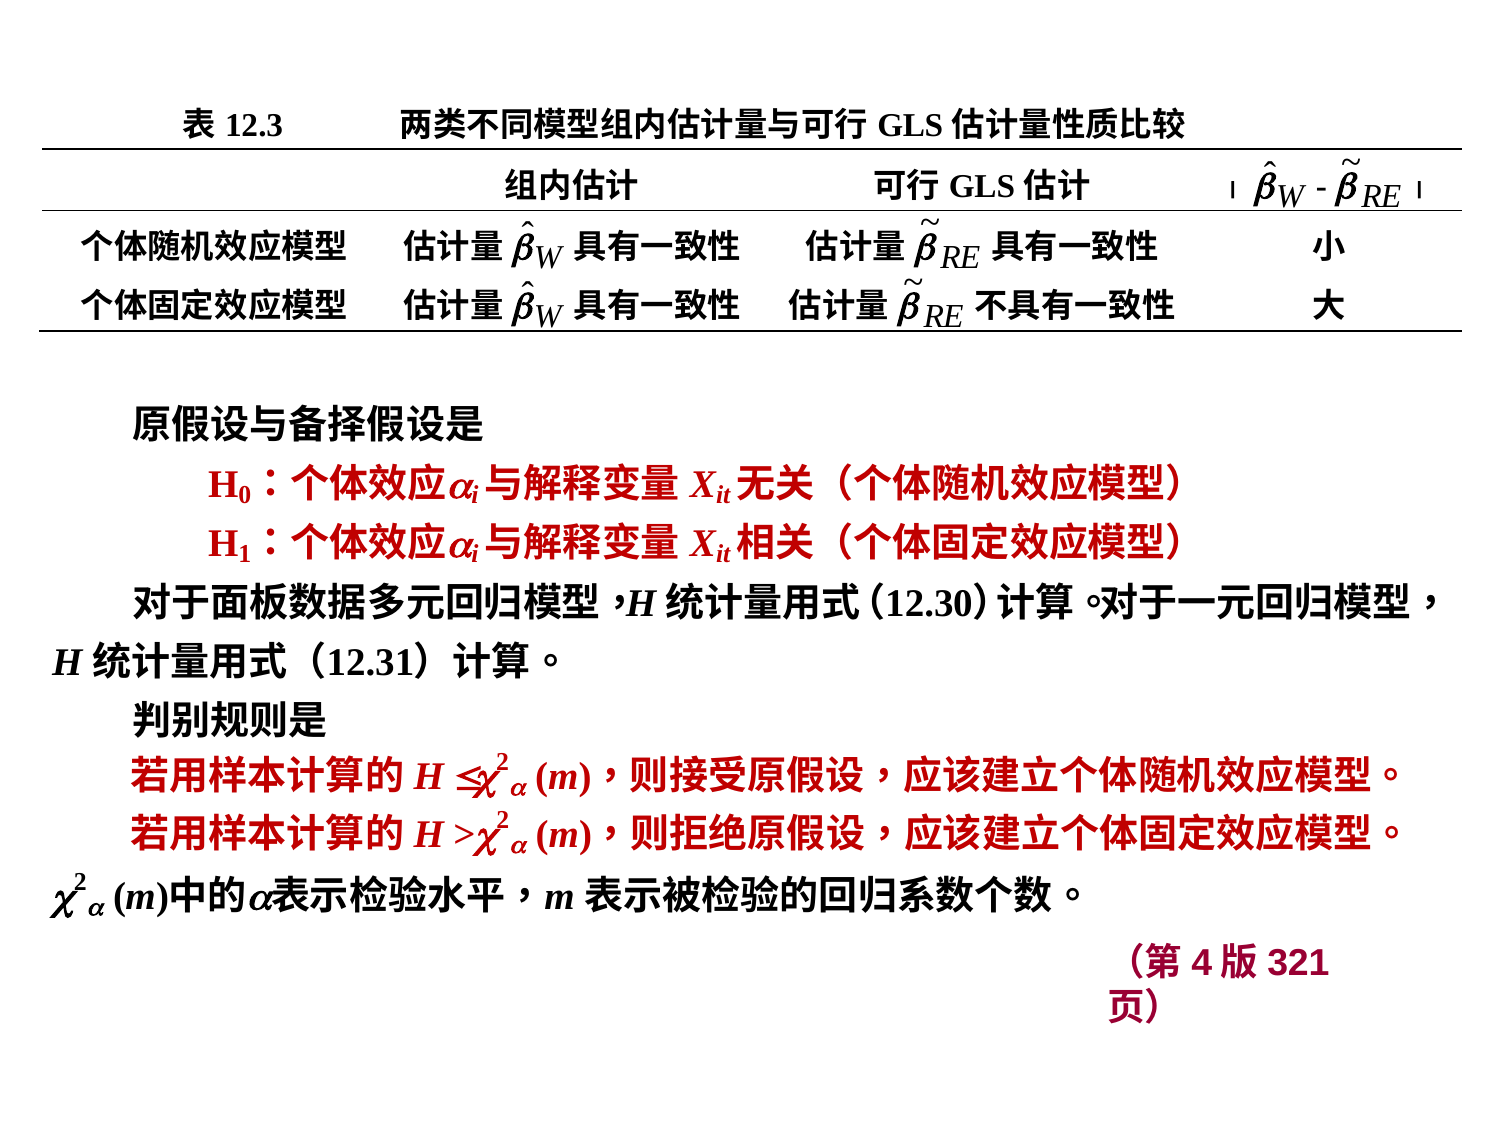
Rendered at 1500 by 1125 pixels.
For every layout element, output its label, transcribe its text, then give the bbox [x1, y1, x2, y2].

picture [29, 88, 1471, 922]
text_box （第4版321页） [1092, 931, 1388, 1035]
